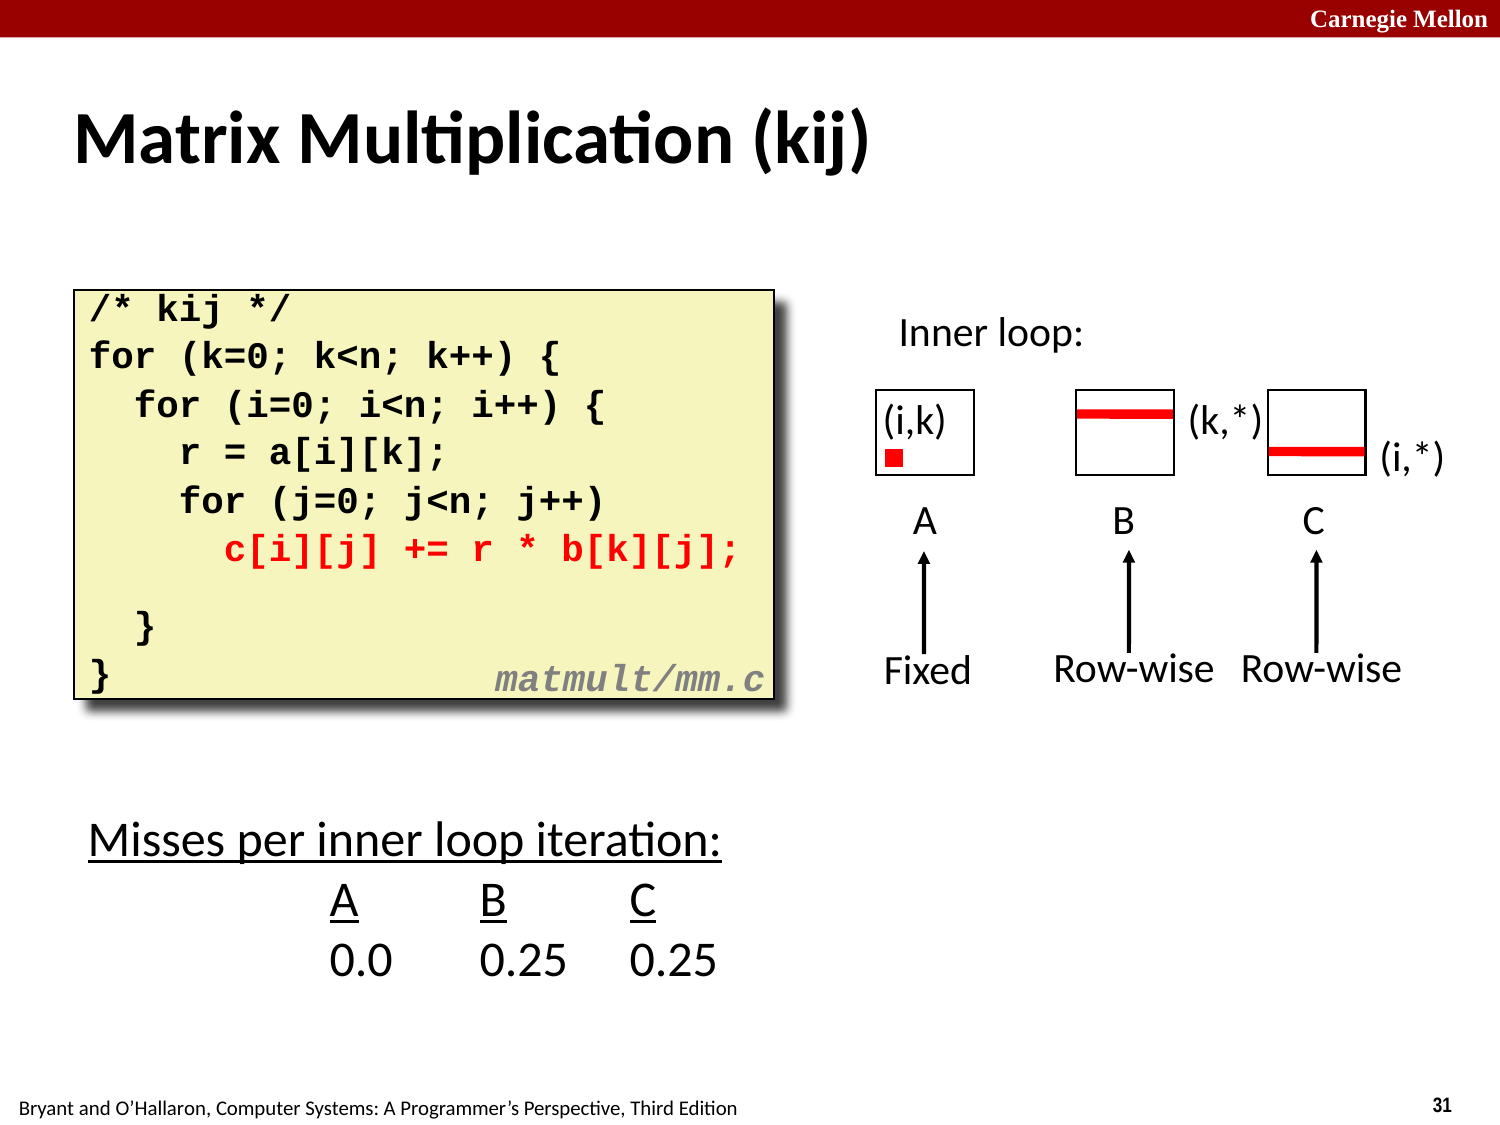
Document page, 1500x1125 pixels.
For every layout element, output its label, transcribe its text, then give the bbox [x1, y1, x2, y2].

text_box Inner loop: [883, 297, 1100, 363]
text_box [1267, 390, 1366, 476]
text_box [1122, 549, 1136, 653]
text_box (i,k) [867, 385, 963, 450]
text_box (k,*) [1172, 385, 1279, 450]
text_box [1075, 390, 1174, 476]
text_box A [898, 485, 953, 550]
text_box [875, 390, 974, 476]
text_box Fixed [868, 635, 988, 700]
text_box [1310, 549, 1323, 653]
text_box Row-wise [1225, 633, 1418, 699]
text_box C [1287, 485, 1340, 550]
text_box (i,*) [1364, 422, 1461, 488]
text_box Row-wise [1038, 633, 1225, 699]
text_box Misses per inner loop iteration: A B C 0.0 0.25 0.25 [72, 798, 888, 1000]
text_box matmult/mm.c [480, 649, 781, 708]
title Matrix Multiplication (kij) [58, 71, 1305, 197]
text_box B [1097, 485, 1151, 550]
text_box [889, 453, 898, 462]
text_box /* kij */ for (k=0; k<n; k++) { for (i=0; i<n; i++) { r = a[i][k]; for (j=0; j<n; j++) c[i][j] += r * b[k][j]; } } [74, 290, 774, 700]
text_box [917, 551, 931, 655]
